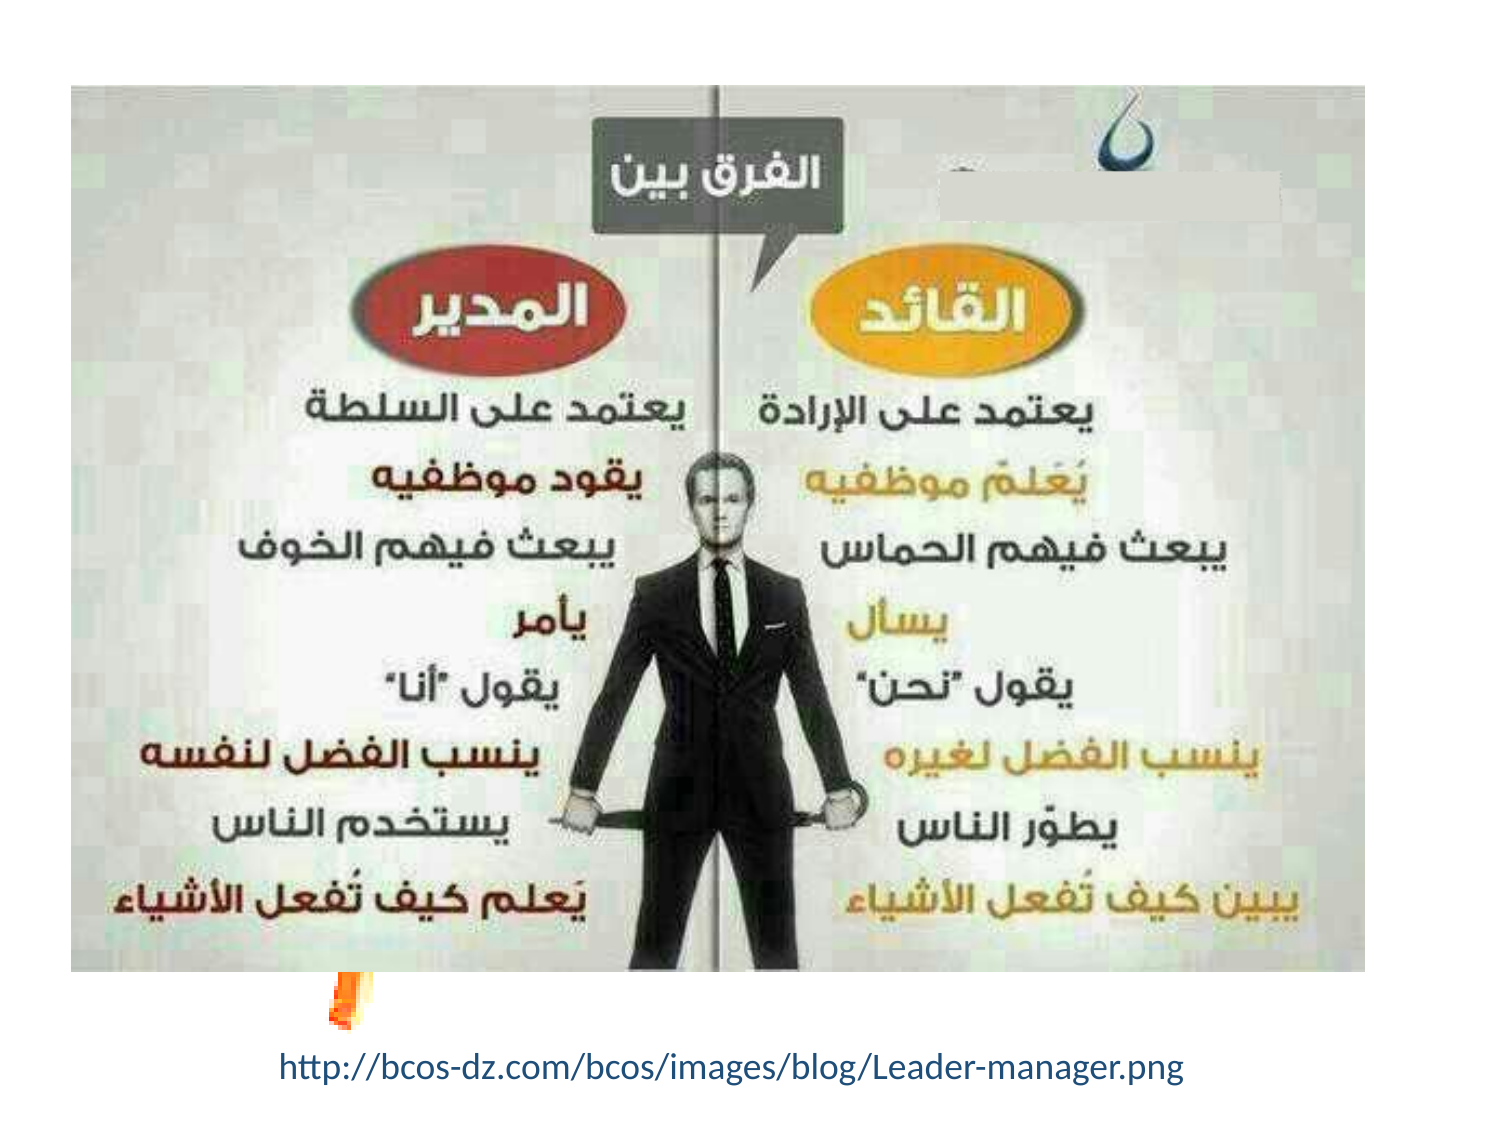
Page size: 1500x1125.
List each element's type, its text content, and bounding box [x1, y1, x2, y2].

picture [71, 85, 1365, 1061]
text_box http://bcos-dz.com/bcos/images/blog/Leader-manager.png [184, 1034, 1280, 1095]
